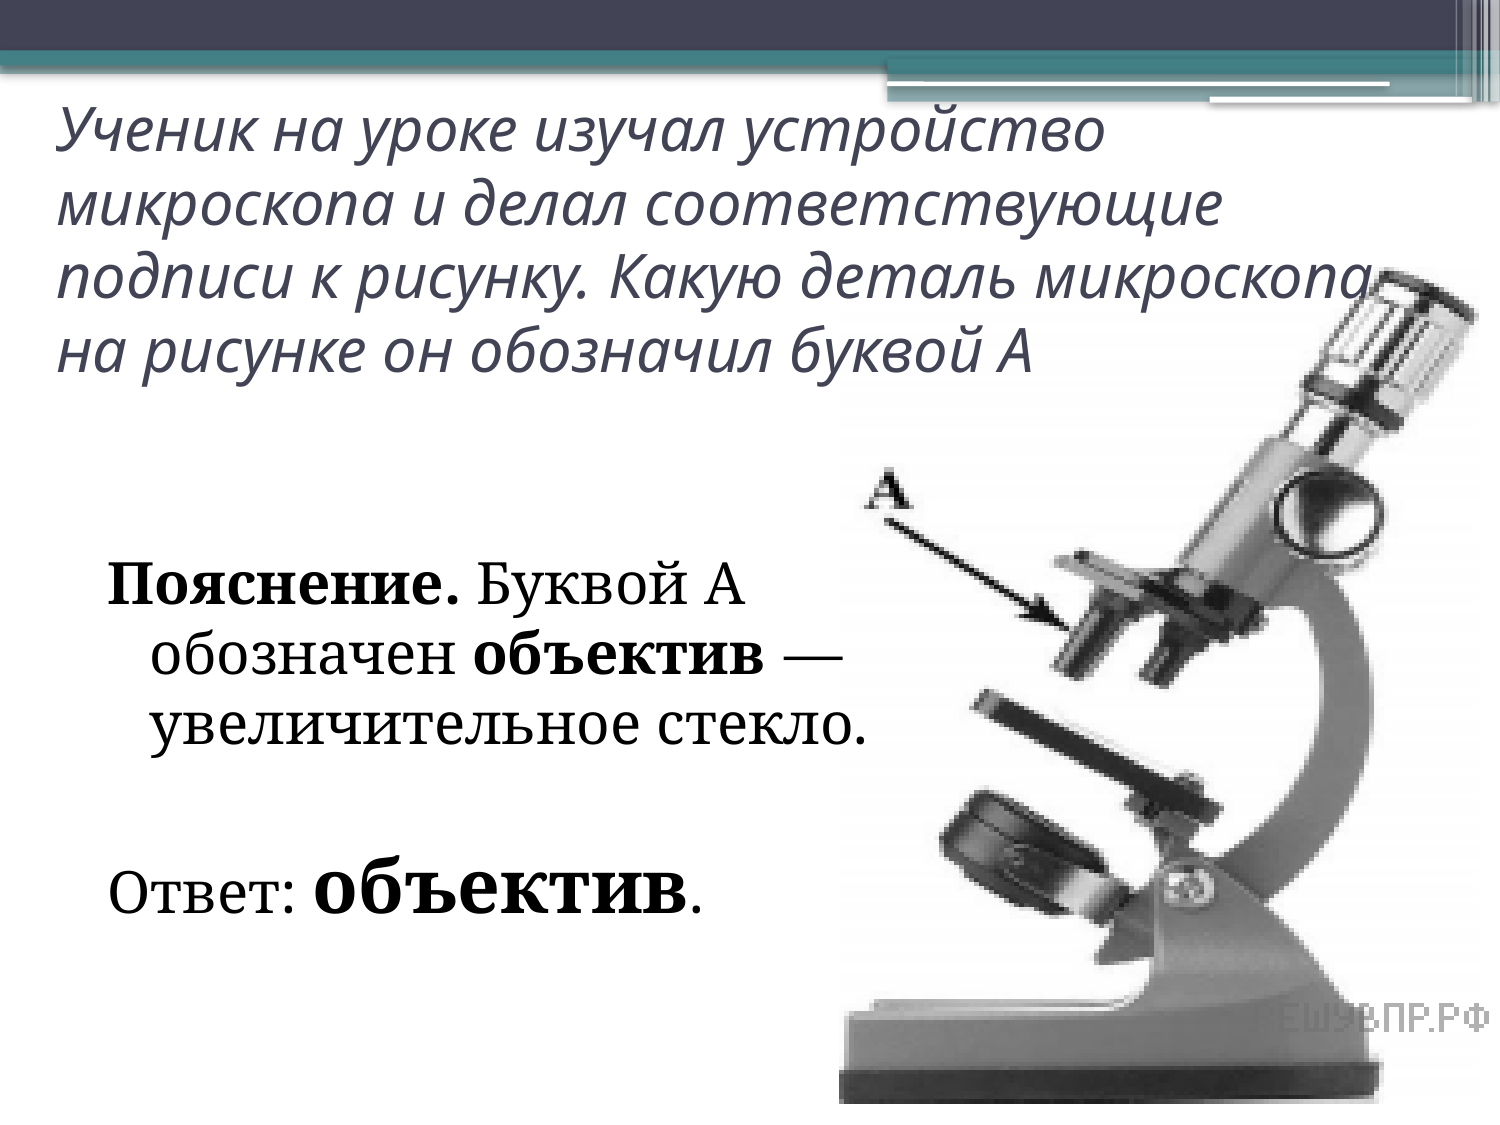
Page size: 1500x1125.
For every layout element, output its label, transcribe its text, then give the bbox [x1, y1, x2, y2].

list Пояснение. Буквой А обозначен объектив — увеличительное стекло. Ответ: объектив. [75, 538, 801, 1079]
title Ученик на уроке изучал устройство микроскопа и делал соответствующие подписи к рисунку. Какую деталь микроскопа на рисунке он обозначил буквой А [41, 54, 1425, 421]
picture [808, 266, 1500, 1125]
